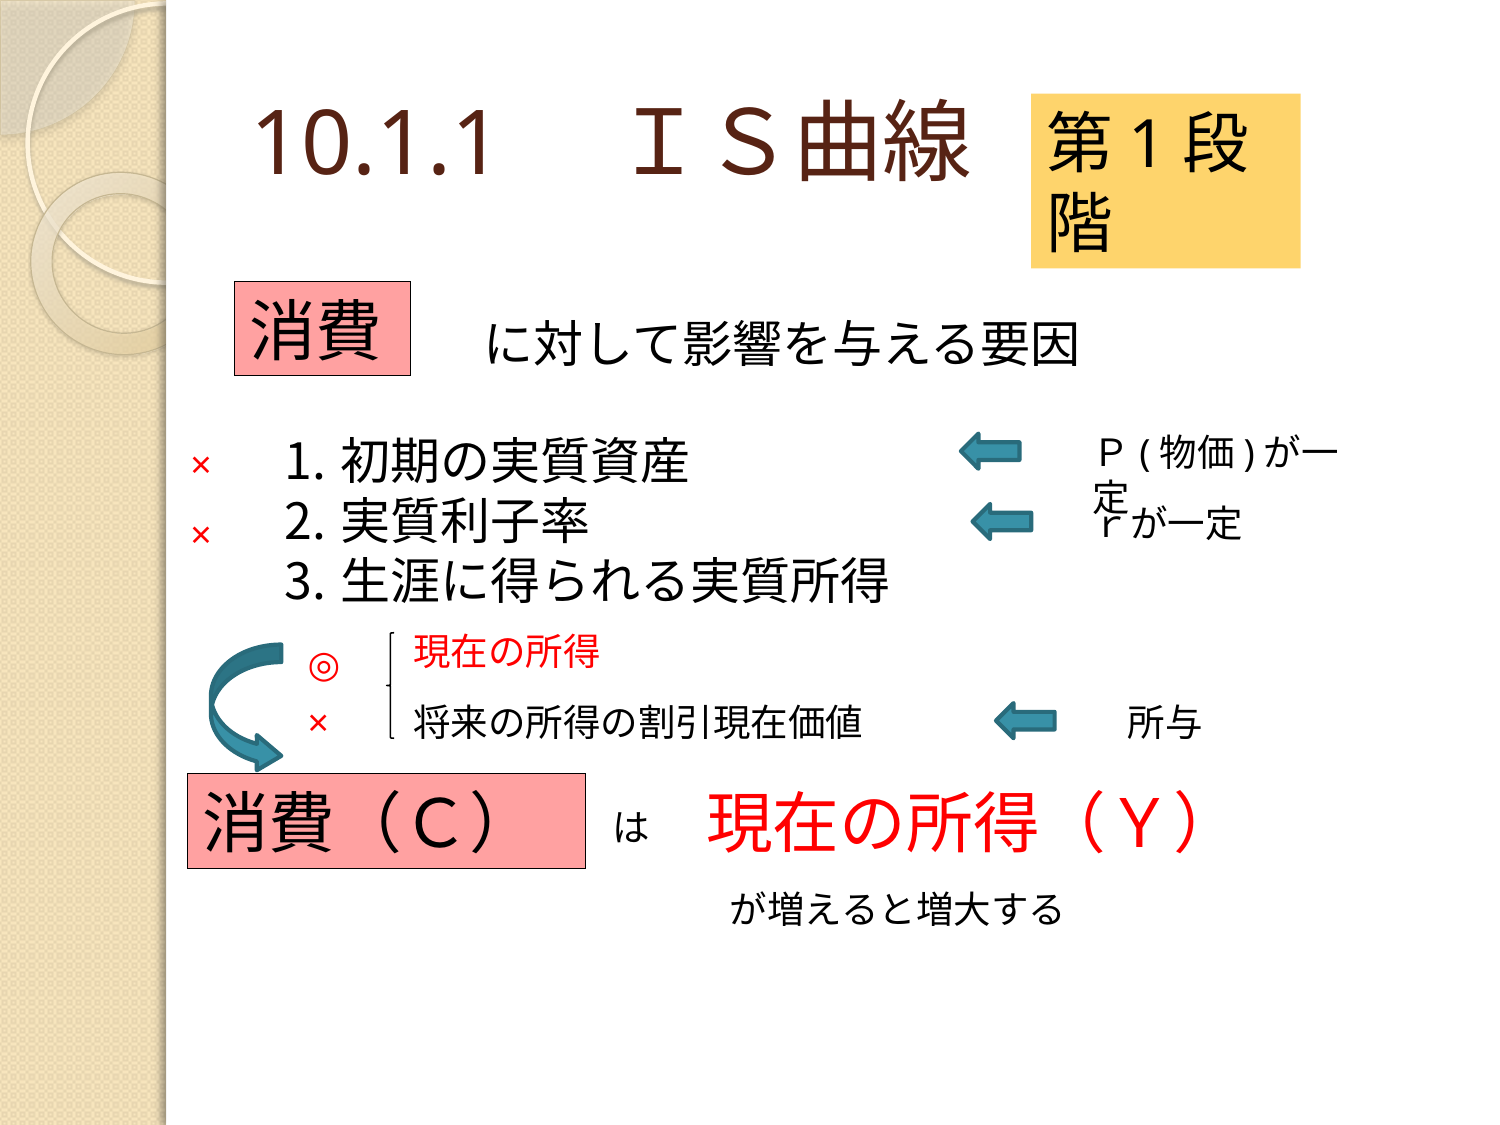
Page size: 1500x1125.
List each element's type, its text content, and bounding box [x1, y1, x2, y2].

text_box 消費 [234, 281, 411, 376]
text_box が増えると増大する [714, 878, 1418, 939]
text_box 消費（Ｃ） [187, 773, 586, 869]
text_box [208, 642, 284, 773]
text_box ｒが一定 [1078, 492, 1383, 552]
text_box 現在の所得 [398, 621, 645, 681]
text_box [958, 431, 1022, 471]
text_box × [175, 433, 270, 494]
text_box [970, 501, 1034, 541]
text_box に対して影響を与える要因 [468, 304, 1254, 380]
text_box 初期の実質資産 実質利子率 生涯に得られる実質所得 [269, 421, 985, 617]
text_box ◎ [292, 632, 387, 693]
text_box × [175, 503, 270, 564]
text_box × [292, 693, 387, 752]
text_box 将来の所得の割引現在価値 [398, 691, 891, 752]
text_box は [597, 796, 691, 857]
text_box Ｐ(物価)が一定 [1078, 421, 1383, 492]
text_box 現在の所得（Ｙ） [691, 773, 1313, 869]
title 10.1.1 ＩＳ曲線 [235, 45, 1466, 233]
text_box [387, 631, 395, 740]
text_box 所与 [1113, 691, 1372, 752]
text_box [993, 701, 1057, 741]
text_box 第1段階 [1031, 93, 1301, 269]
